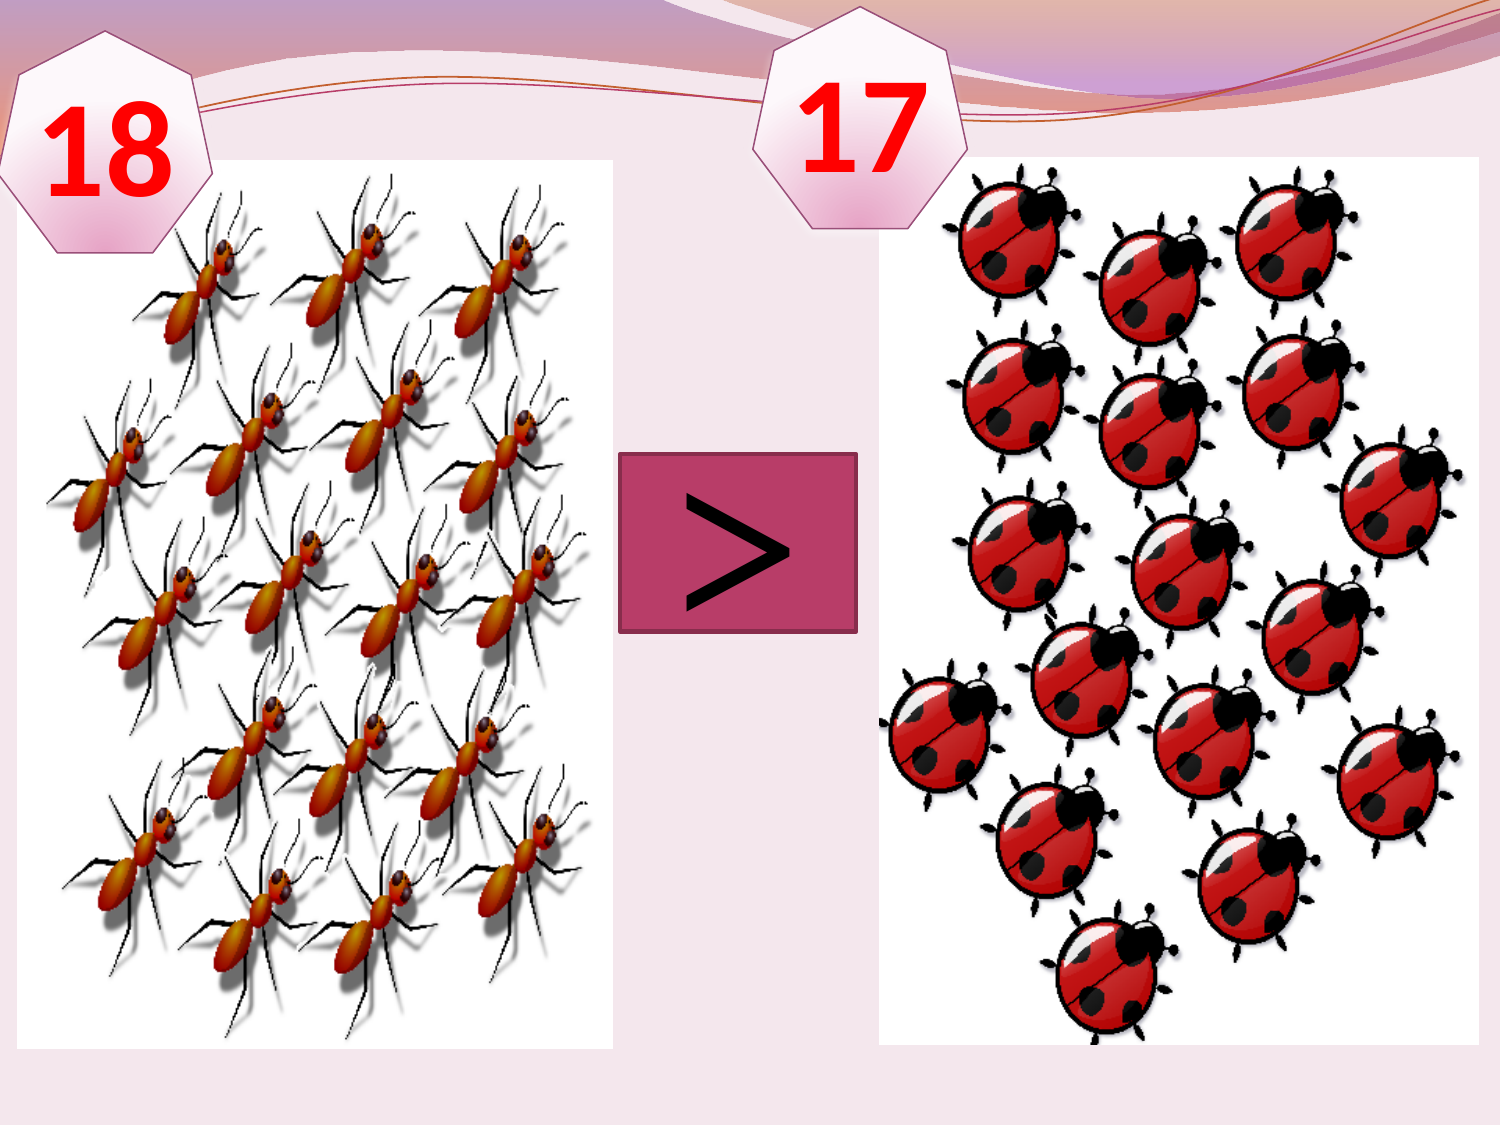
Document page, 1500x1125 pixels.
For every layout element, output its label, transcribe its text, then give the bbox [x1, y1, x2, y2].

picture [879, 157, 1480, 1046]
picture [17, 160, 614, 1049]
text_box 18 [0, 30, 211, 192]
text_box 17 [752, 5, 969, 230]
text_box > [620, 452, 858, 634]
